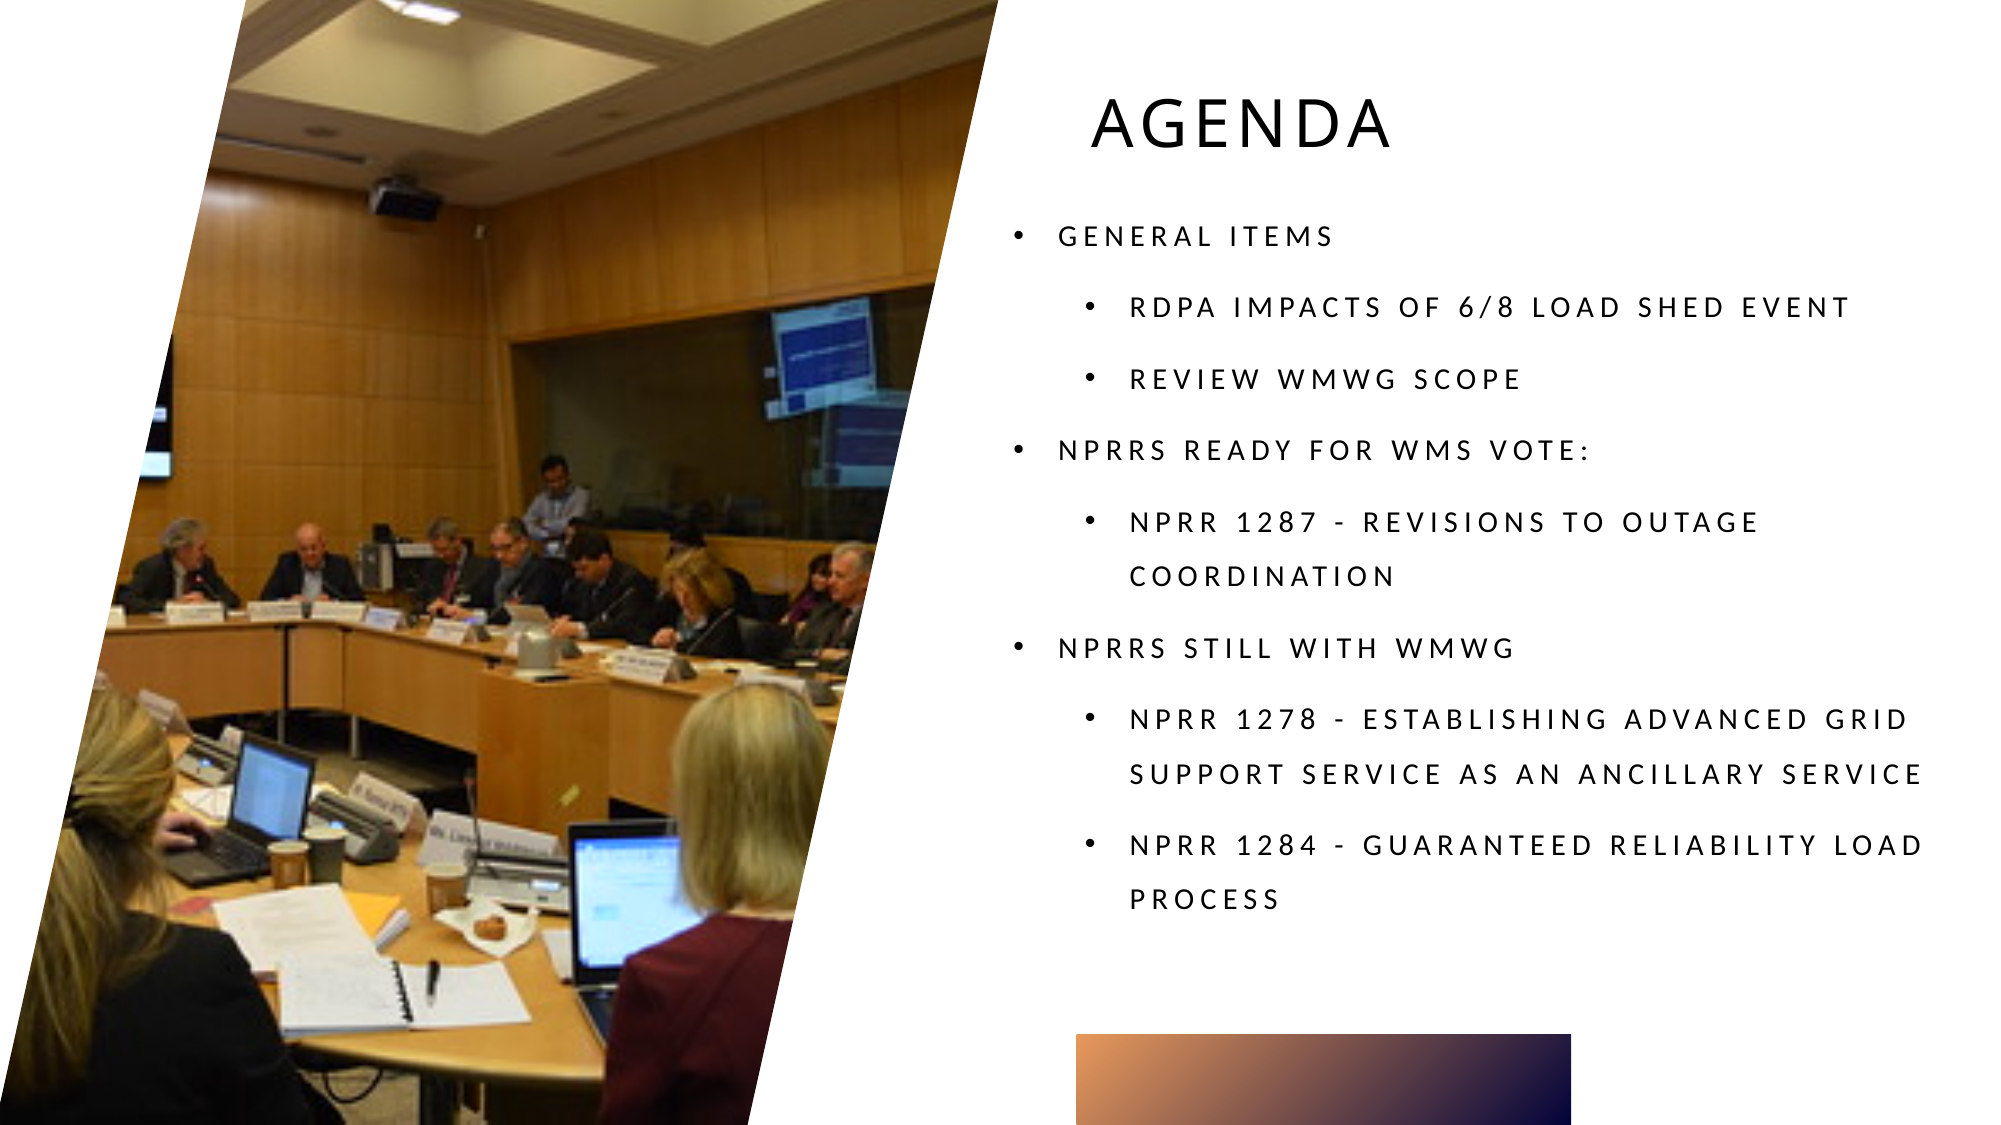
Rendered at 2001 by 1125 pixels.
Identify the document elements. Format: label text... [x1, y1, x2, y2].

list General items RDPA Impacts of 6/8 Load Shed Event Review WMWG Scope NPRRS ready for WMS vote: NPRR 1287 - Revisions to Outage Coordination NPRRs Still with WMWG NPRR 1278 - Establishing Advanced Grid Support Service as an Ancillary Service NPRR 1284 - Guaranteed Reliability Load Process [999, 190, 1974, 926]
title AGENDA [1076, 75, 1871, 170]
picture [0, 0, 999, 1125]
